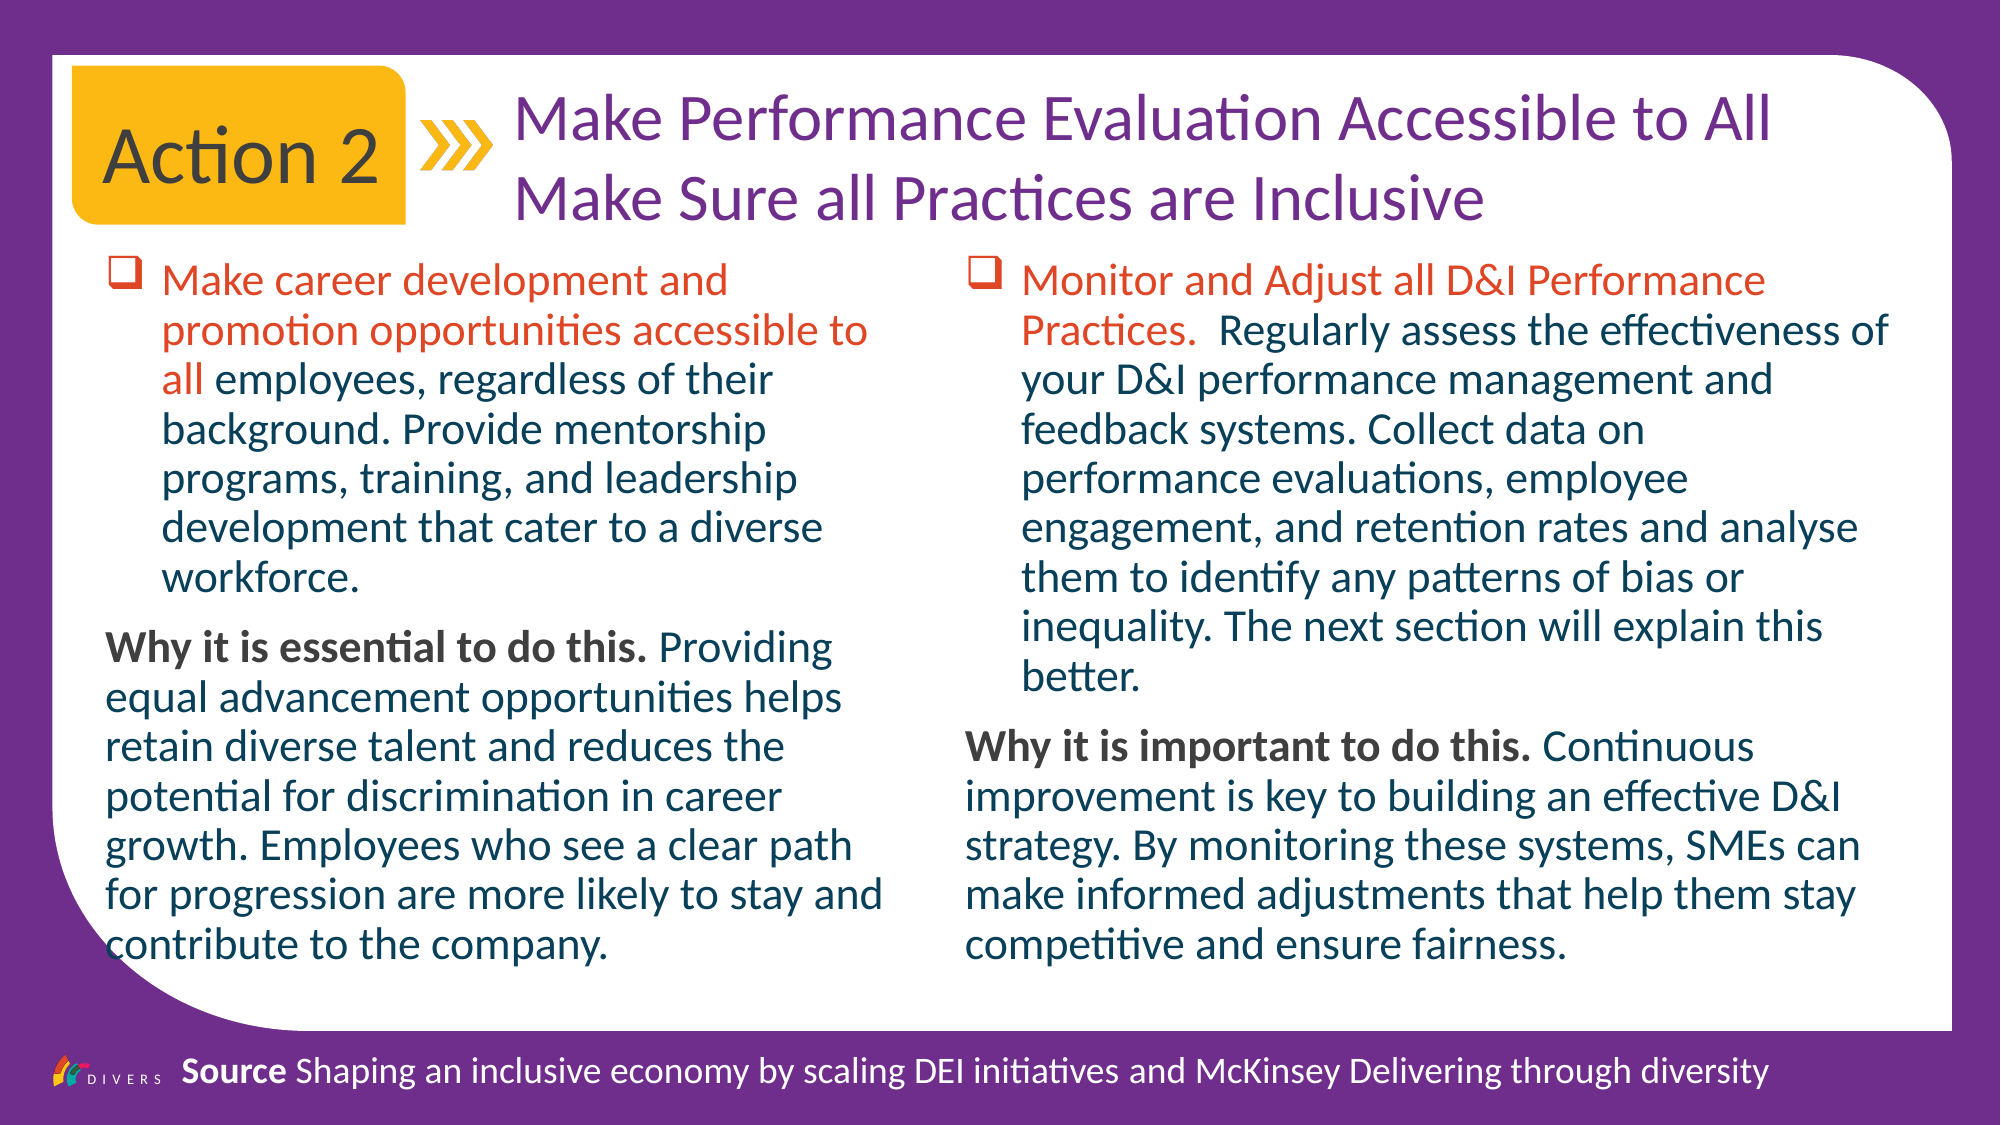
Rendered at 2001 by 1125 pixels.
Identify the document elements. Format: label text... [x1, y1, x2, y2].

text_box Source Shaping an inclusive economy by scaling DEI initiatives and McKinsey Delivering through diversity [166, 1038, 1982, 1098]
list Make career development and promotion opportunities accessible to all employees, regardless of their background. Provide mentorship programs, training, and leadership development that cater to a diverse workforce. Why it is essential to do this. Providing equal advancement opportunities helps retain diverse talent and reduces the potential for discrimination in career growth. Employees who see a clear path for progression are more likely to stay and contribute to the company. [90, 248, 932, 881]
list Make Performance Evaluation Accessible to All Make Sure all Practices are Inclusive [498, 66, 1816, 199]
text_box Action 2 [26, 57, 396, 214]
picture [413, 102, 499, 188]
text_box Monitor and Adjust all D&I Performance Practices. Regularly assess the effectiveness of your D&I performance management and feedback systems. Collect data on performance evaluations, employee engagement, and retention rates and analyse them to identify any patterns of bias or inequality. The next section will explain this better. Why it is important to do this. Continuous improvement is key to building an effective D&I strategy. By monitoring these systems, SMEs can make informed adjustments that help them stay competitive and ensure fairness. [949, 248, 1910, 881]
text_box [75, 70, 407, 226]
